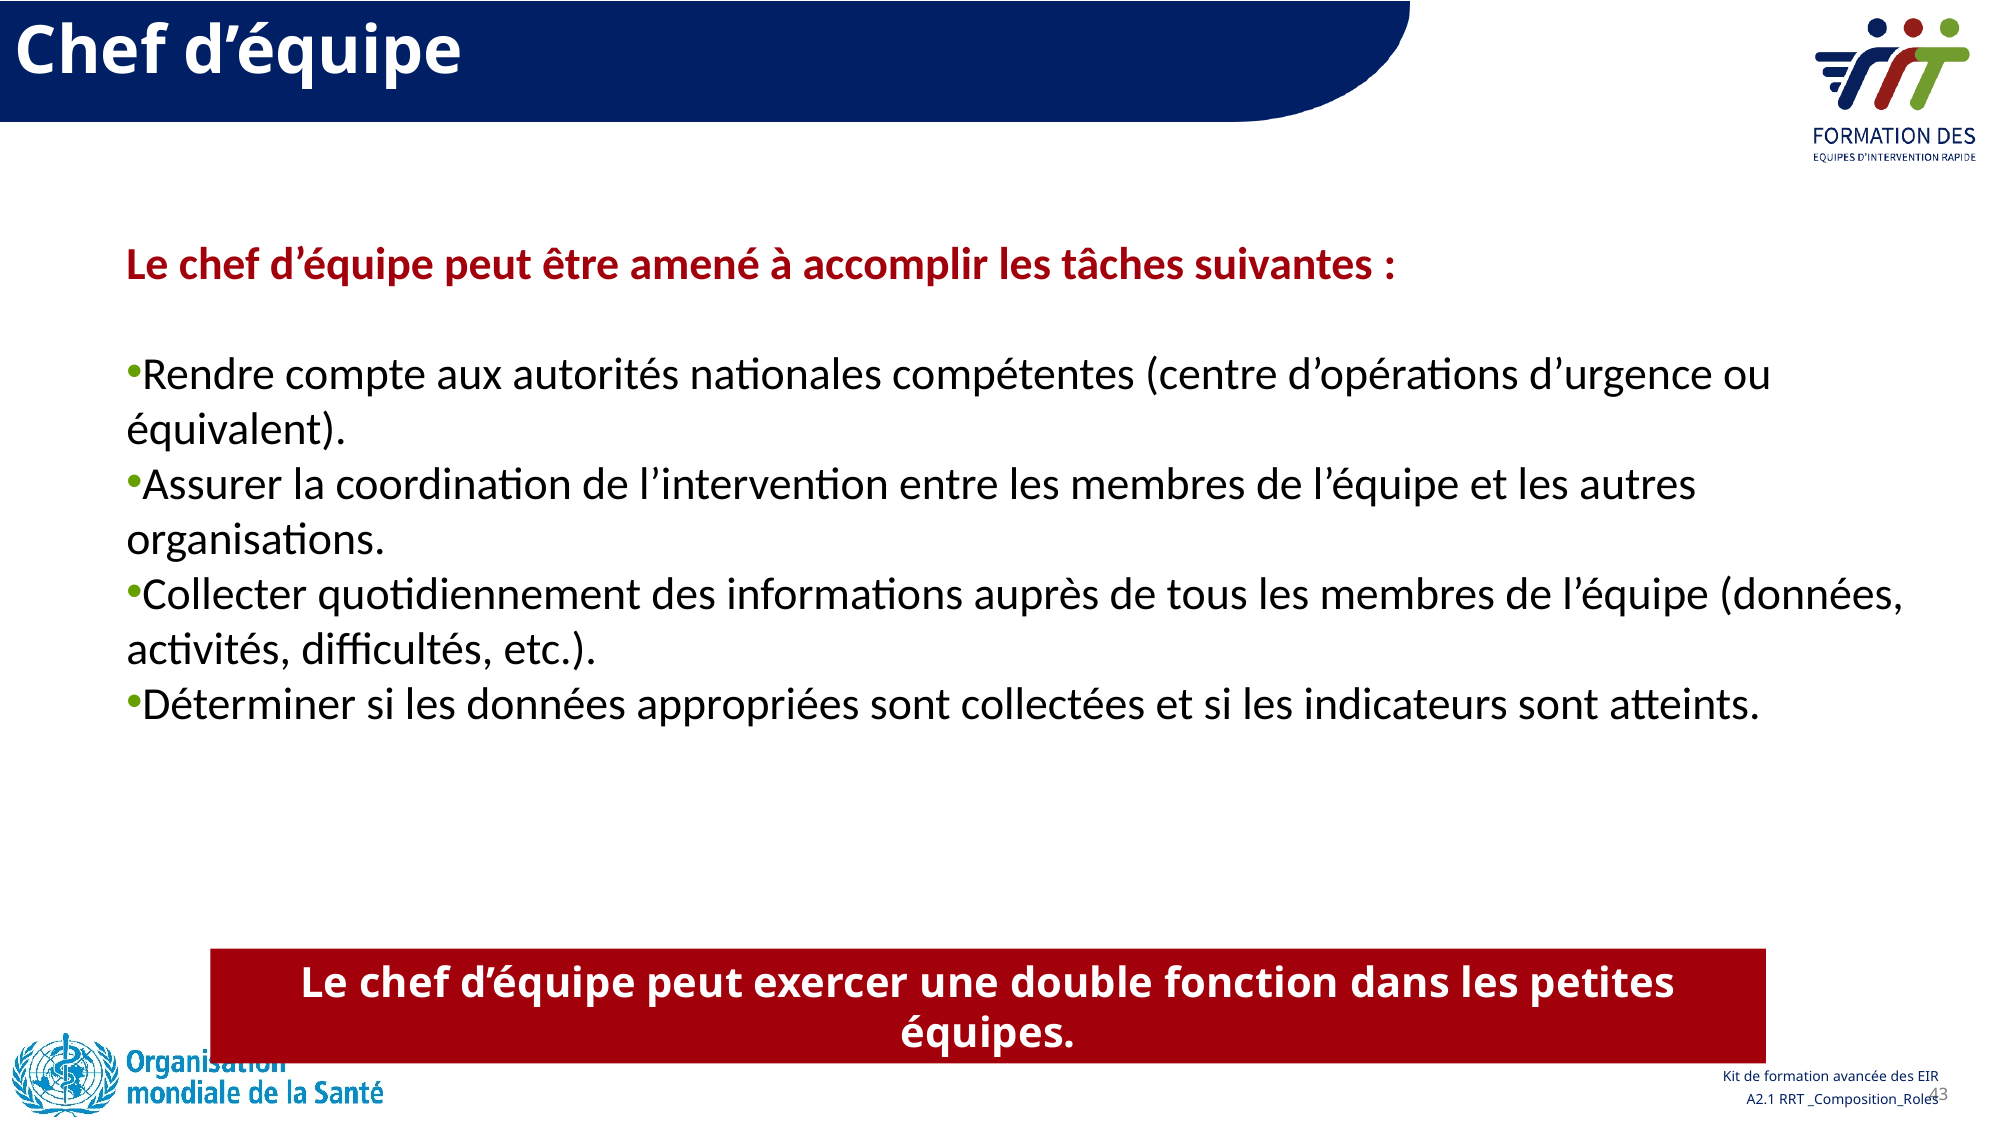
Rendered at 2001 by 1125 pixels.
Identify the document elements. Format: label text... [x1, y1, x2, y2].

text_box Le chef d’équipe peut exercer une double fonction dans les petites équipes. [210, 948, 1766, 1064]
picture [374, 1090, 383, 1100]
list Le chef d’équipe peut être amené à accomplir les tâches suivantes : Rendre compte aux autorités nationales compétentes (centre d’opérations d’urgence ou équivalent). Assurer la coordination de l’intervention entre les membres de l’équipe et les autres organisations. Collecter quotidiennement des informations auprès de tous les membres de l’équipe (données, activités, difficultés, etc.). Déterminer si les données appropriées sont collectées et si les indicateurs sont atteints. [123, 233, 1924, 949]
picture [1813, 17, 1976, 163]
title Chef d’équipe [0, 0, 1042, 111]
picture [0, 1, 1410, 122]
picture [12, 1033, 383, 1117]
